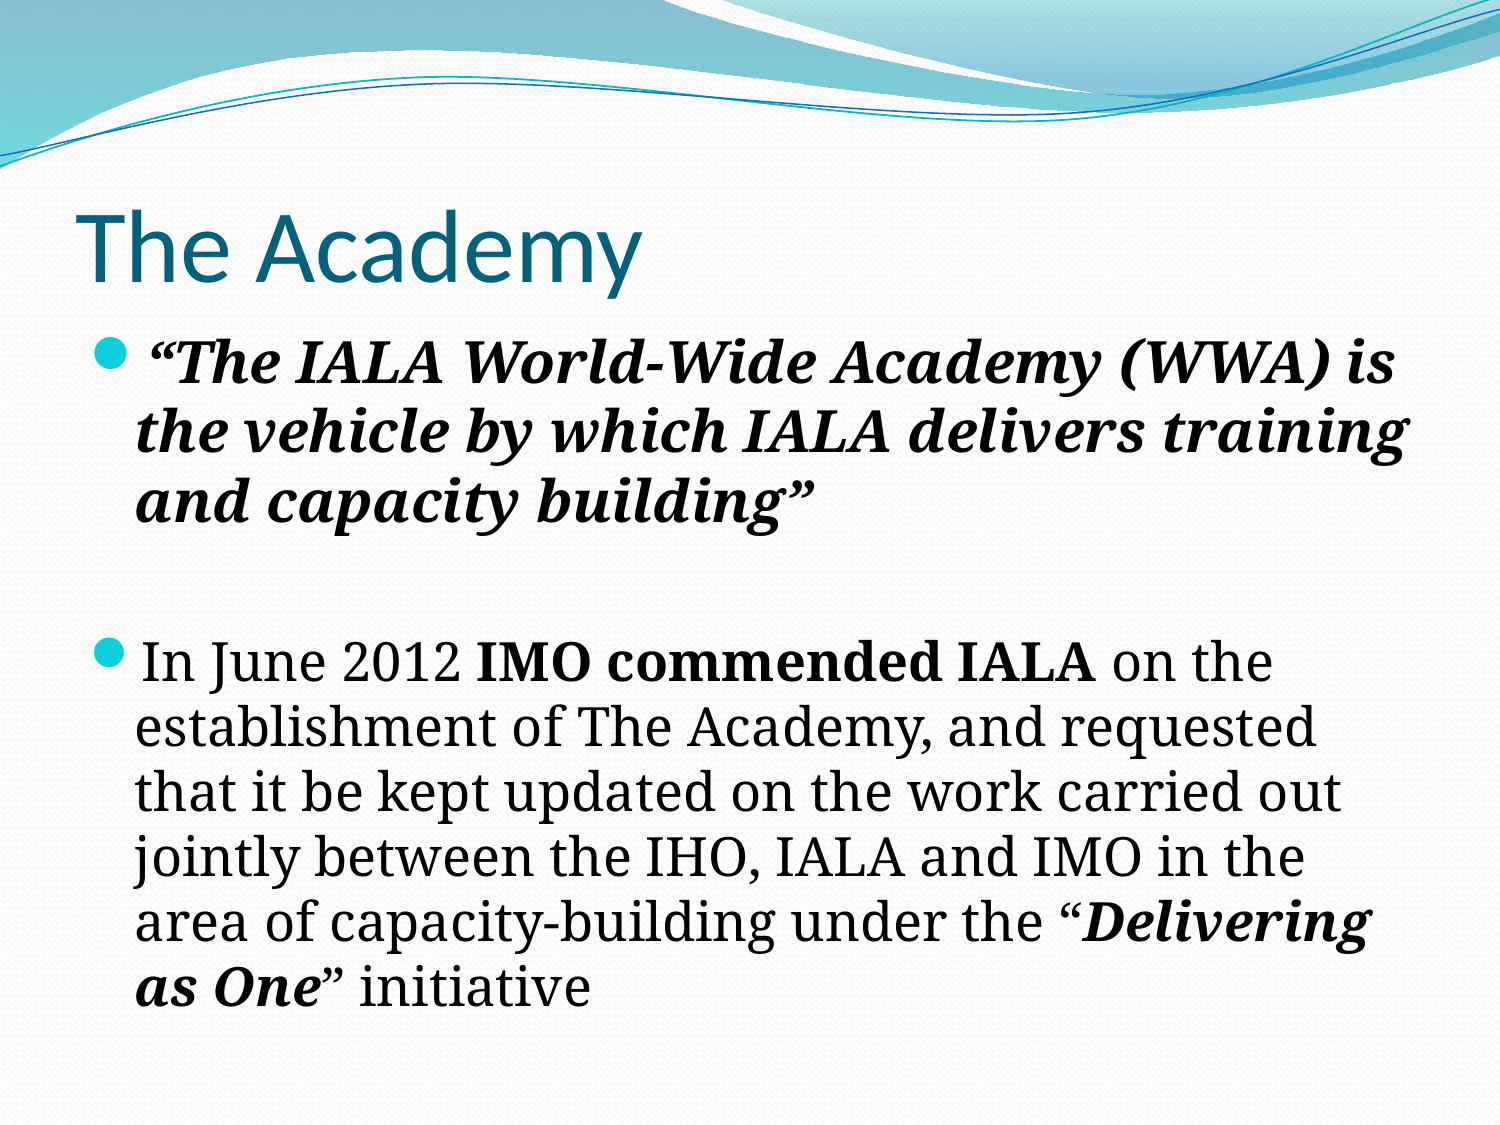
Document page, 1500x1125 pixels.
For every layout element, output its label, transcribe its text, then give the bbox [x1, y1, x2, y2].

list “The IALA World-Wide Academy (WWA) is the vehicle by which IALA delivers training and capacity building” In June 2012 IMO commended IALA on the establishment of The Academy, and requested that it be kept updated on the work carried out jointly between the IHO, IALA and IMO in the area of capacity-building under the “Delivering as One” initiative [75, 317, 1425, 1038]
title The Academy [75, 115, 1425, 303]
